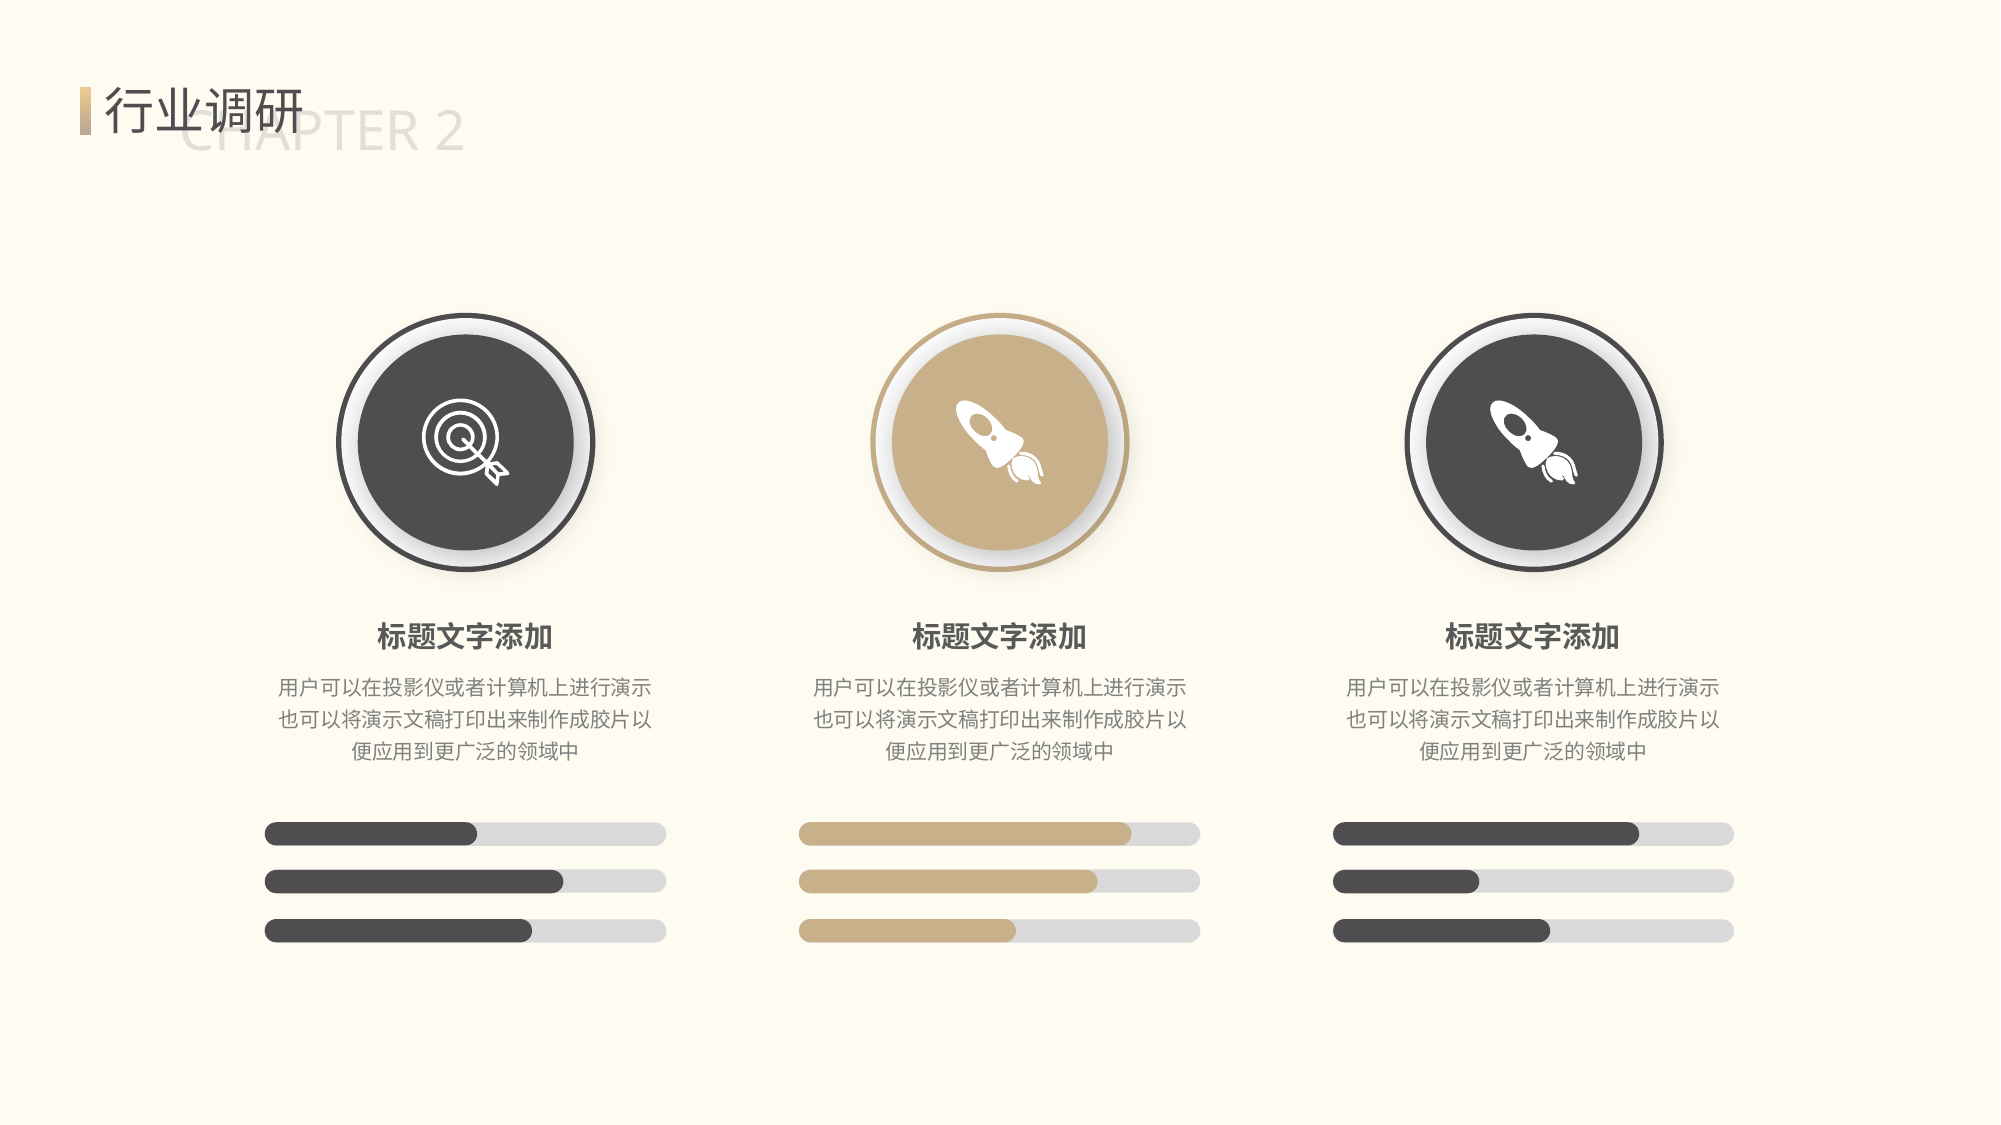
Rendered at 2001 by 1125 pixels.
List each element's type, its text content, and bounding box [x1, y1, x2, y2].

text_box [796, 867, 1100, 896]
text_box [421, 398, 510, 487]
text_box [1331, 916, 1553, 945]
text_box [1411, 319, 1515, 423]
text_box [262, 916, 535, 945]
picture [80, 87, 91, 136]
text_box [1322, 912, 1746, 949]
text_box CHAPTER 2 [164, 87, 482, 170]
text_box [1404, 312, 1601, 521]
text_box 行业调研 [89, 72, 320, 147]
text_box [254, 912, 678, 949]
text_box [876, 319, 981, 429]
text_box [1426, 334, 1643, 551]
text_box [341, 320, 443, 435]
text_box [1327, 599, 1739, 774]
text_box [870, 312, 1071, 520]
text_box [891, 334, 1108, 551]
text_box [1331, 820, 1642, 848]
text_box [796, 820, 1134, 848]
text_box [262, 867, 566, 896]
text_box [794, 599, 1206, 774]
text_box [1322, 815, 1746, 853]
text_box [336, 312, 543, 522]
text_box [788, 815, 1212, 853]
text_box [796, 916, 1019, 945]
text_box [357, 334, 574, 551]
text_box [254, 815, 678, 853]
text_box [955, 400, 1044, 485]
text_box [788, 863, 1212, 900]
text_box [262, 820, 481, 848]
text_box [254, 863, 678, 900]
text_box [260, 599, 672, 774]
text_box [1331, 867, 1482, 896]
text_box [788, 912, 1212, 949]
text_box [1322, 863, 1746, 900]
text_box [1490, 400, 1578, 485]
